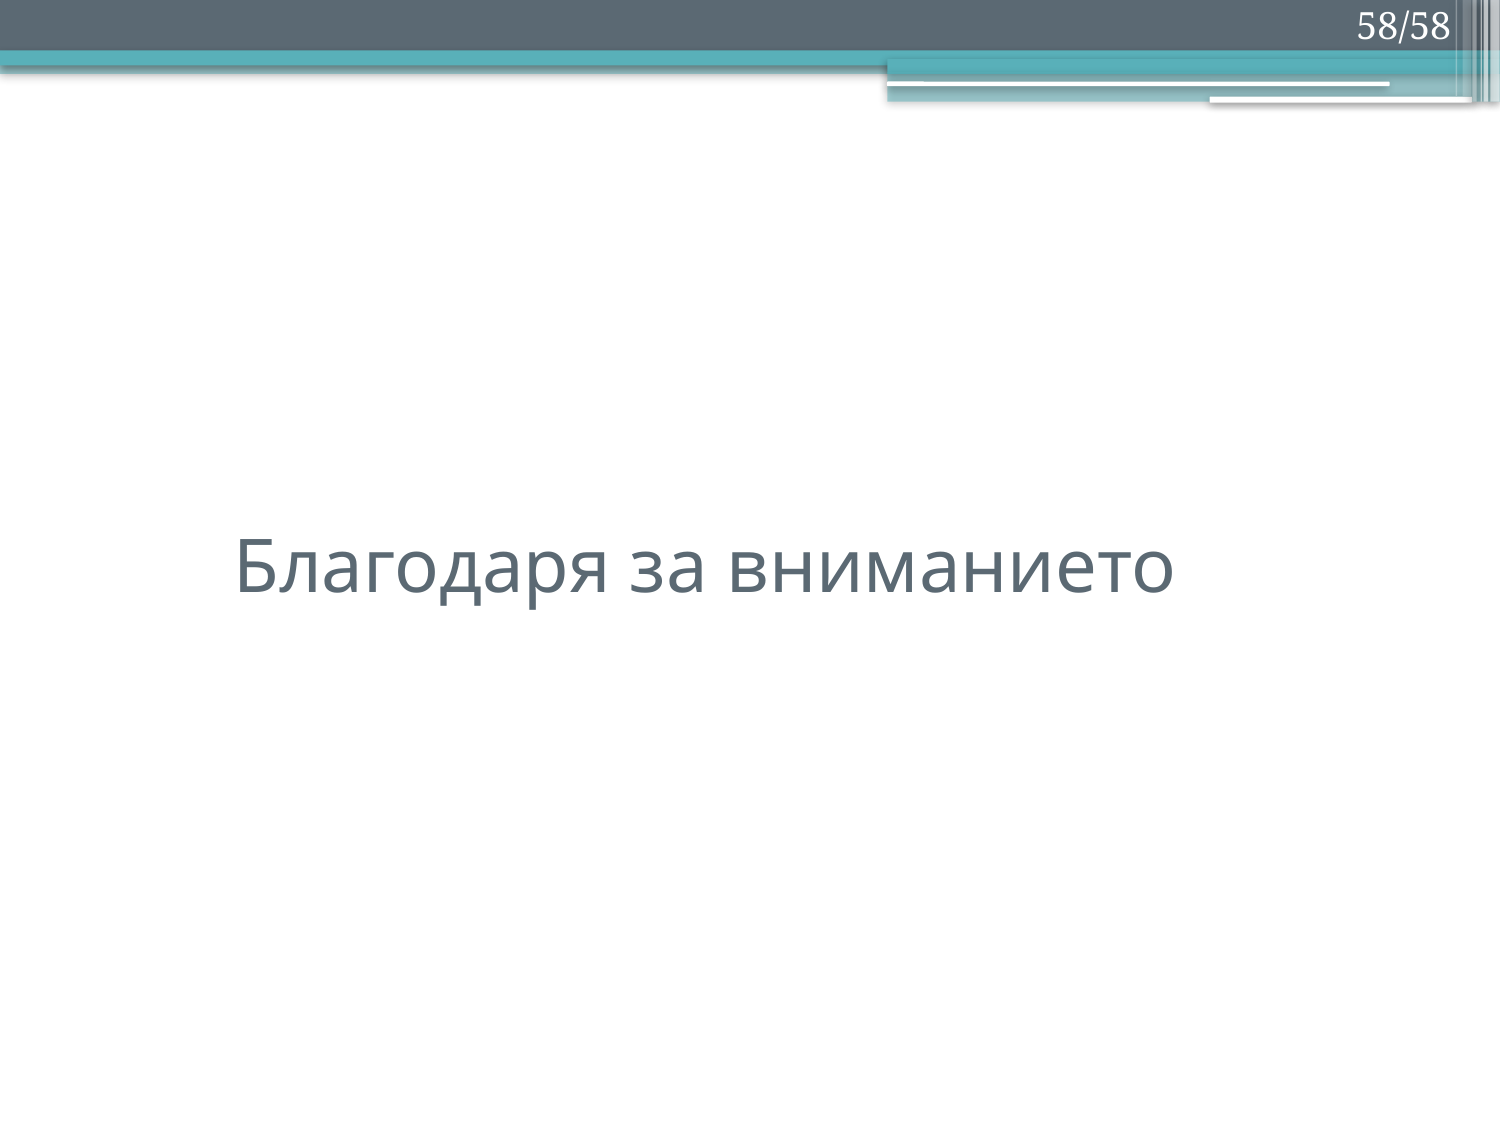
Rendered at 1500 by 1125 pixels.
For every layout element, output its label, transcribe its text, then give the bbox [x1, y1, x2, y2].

slide_number 58/58 [1305, 0, 1466, 61]
text_box Благодаря за вниманието [218, 474, 1281, 650]
